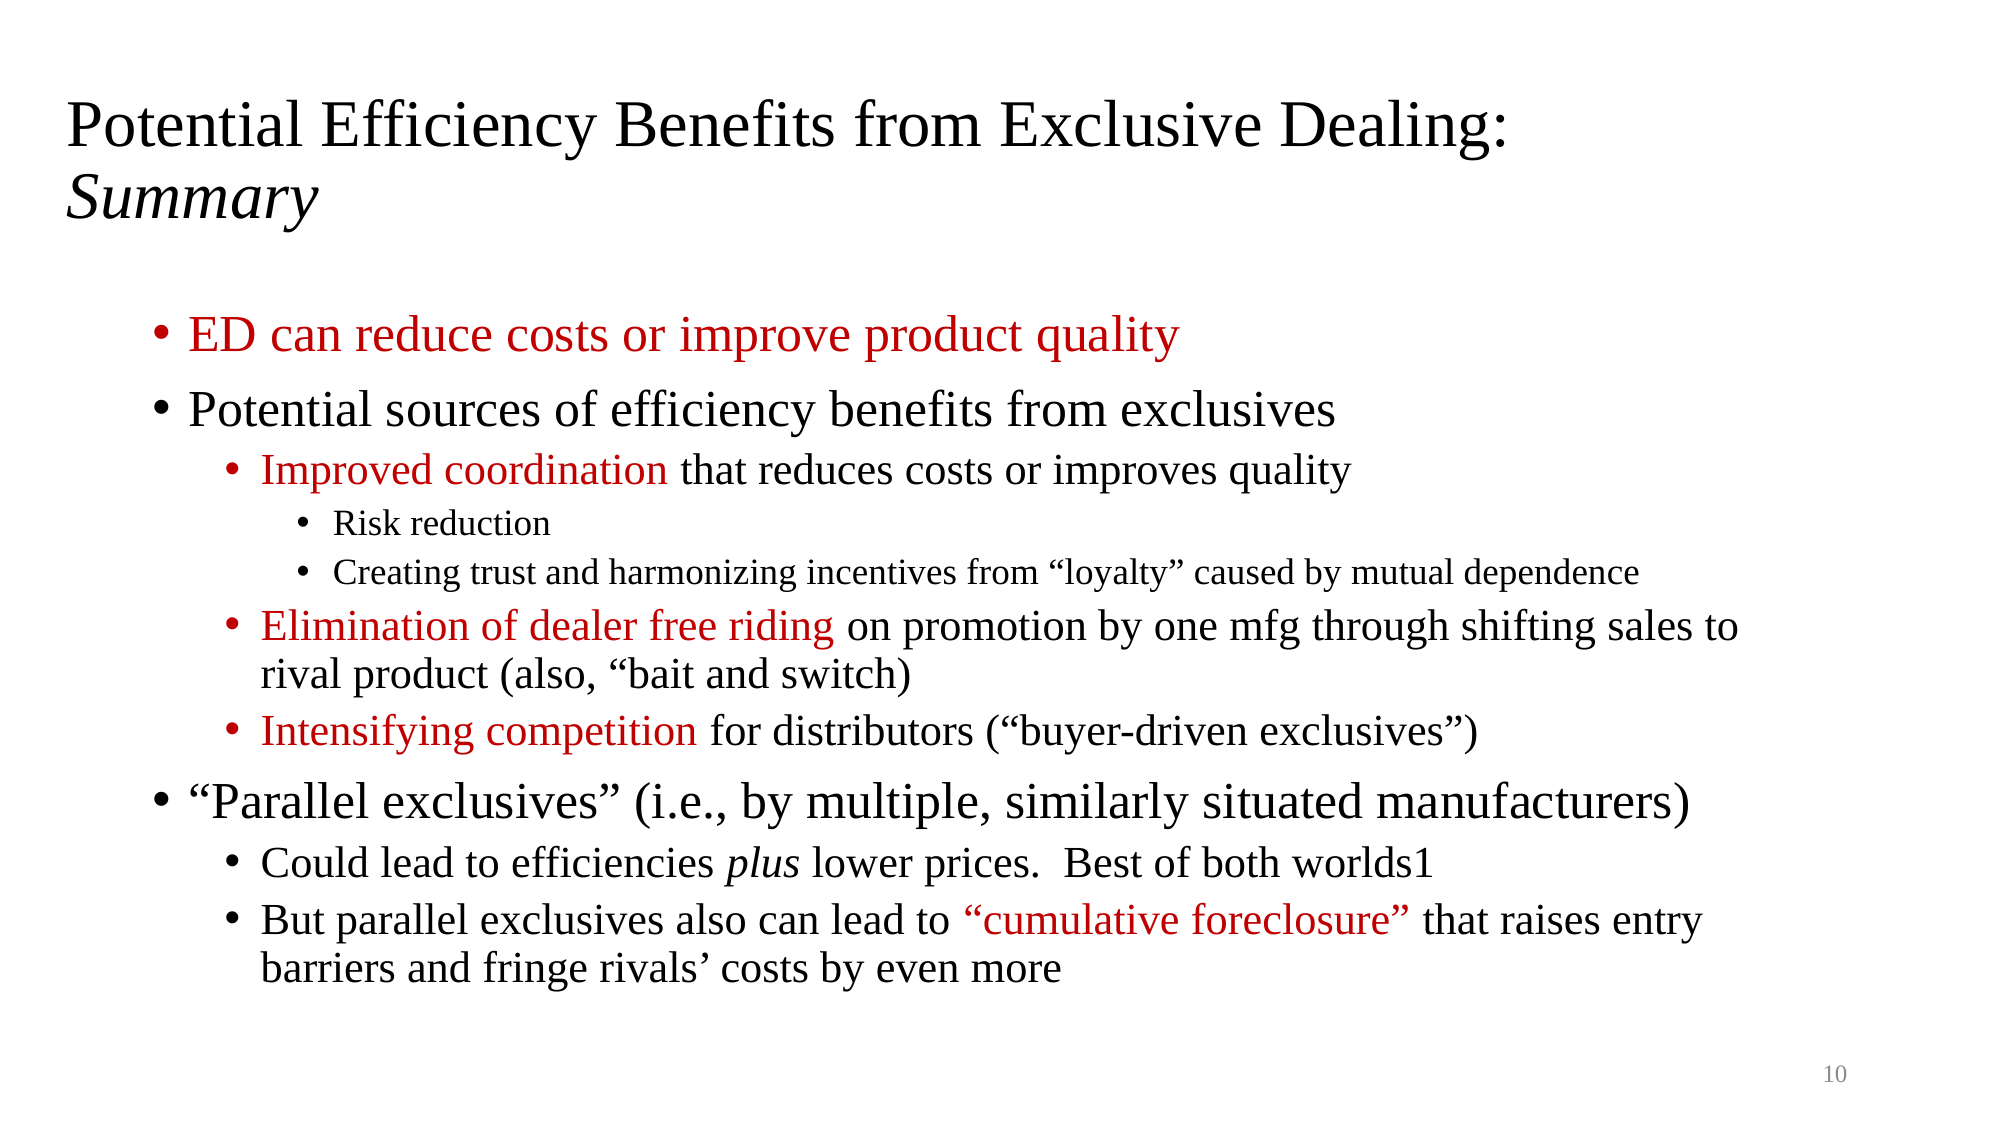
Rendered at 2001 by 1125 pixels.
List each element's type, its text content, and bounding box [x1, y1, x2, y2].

list ED can reduce costs or improve product quality Potential sources of efficiency benefits from exclusives Improved coordination that reduces costs or improves quality Risk reduction Creating trust and harmonizing incentives from “loyalty” caused by mutual dependence Elimination of dealer free riding on promotion by one mfg through shifting sales to rival product (also, “bait and switch) Intensifying competition for distributors (“buyer-driven exclusives”) “Parallel exclusives” (i.e., by multiple, similarly situated manufacturers) Could lead to efficiencies plus lower prices. Best of both worlds1 But parallel exclusives also can lead to “cumulative foreclosure” that raises entry barriers and fringe rivals’ costs by even more [137, 299, 1777, 1014]
slide_number 10 [1412, 1042, 1863, 1103]
title Potential Efficiency Benefits from Exclusive Dealing: Summary [51, 52, 1777, 271]
